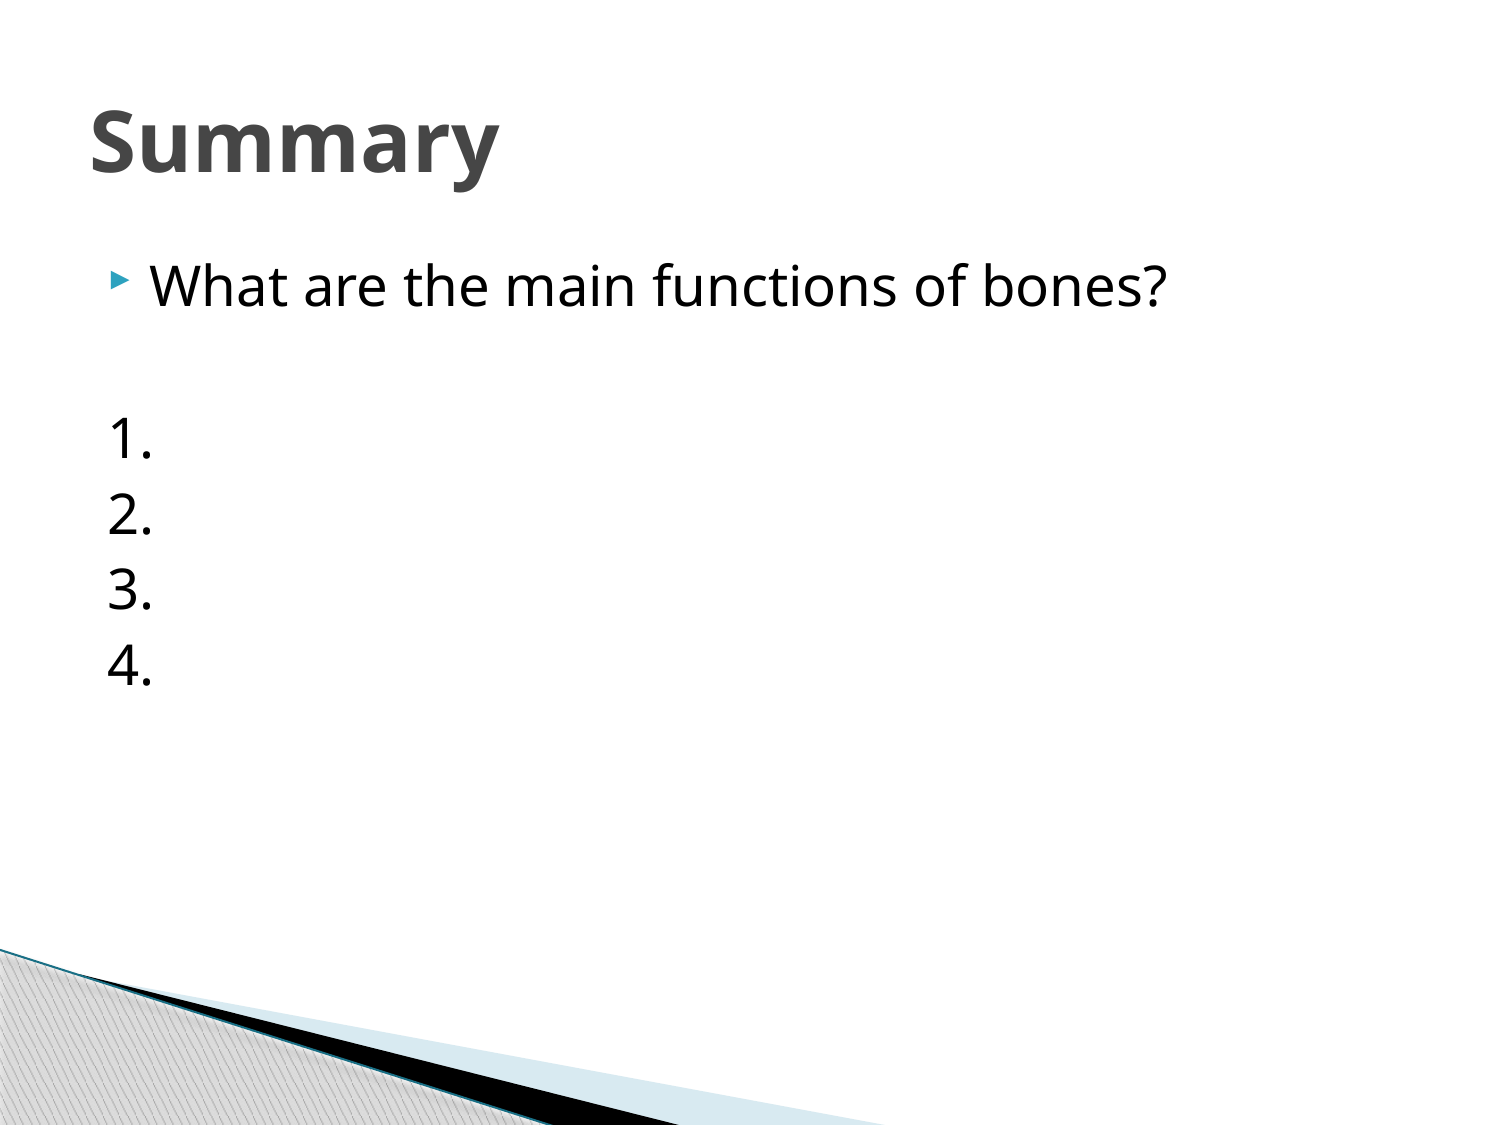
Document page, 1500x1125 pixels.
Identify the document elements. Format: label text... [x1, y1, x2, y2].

title Summary [75, 45, 1425, 233]
list What are the main functions of bones? 1. 2. 3. 4. [75, 243, 1425, 986]
